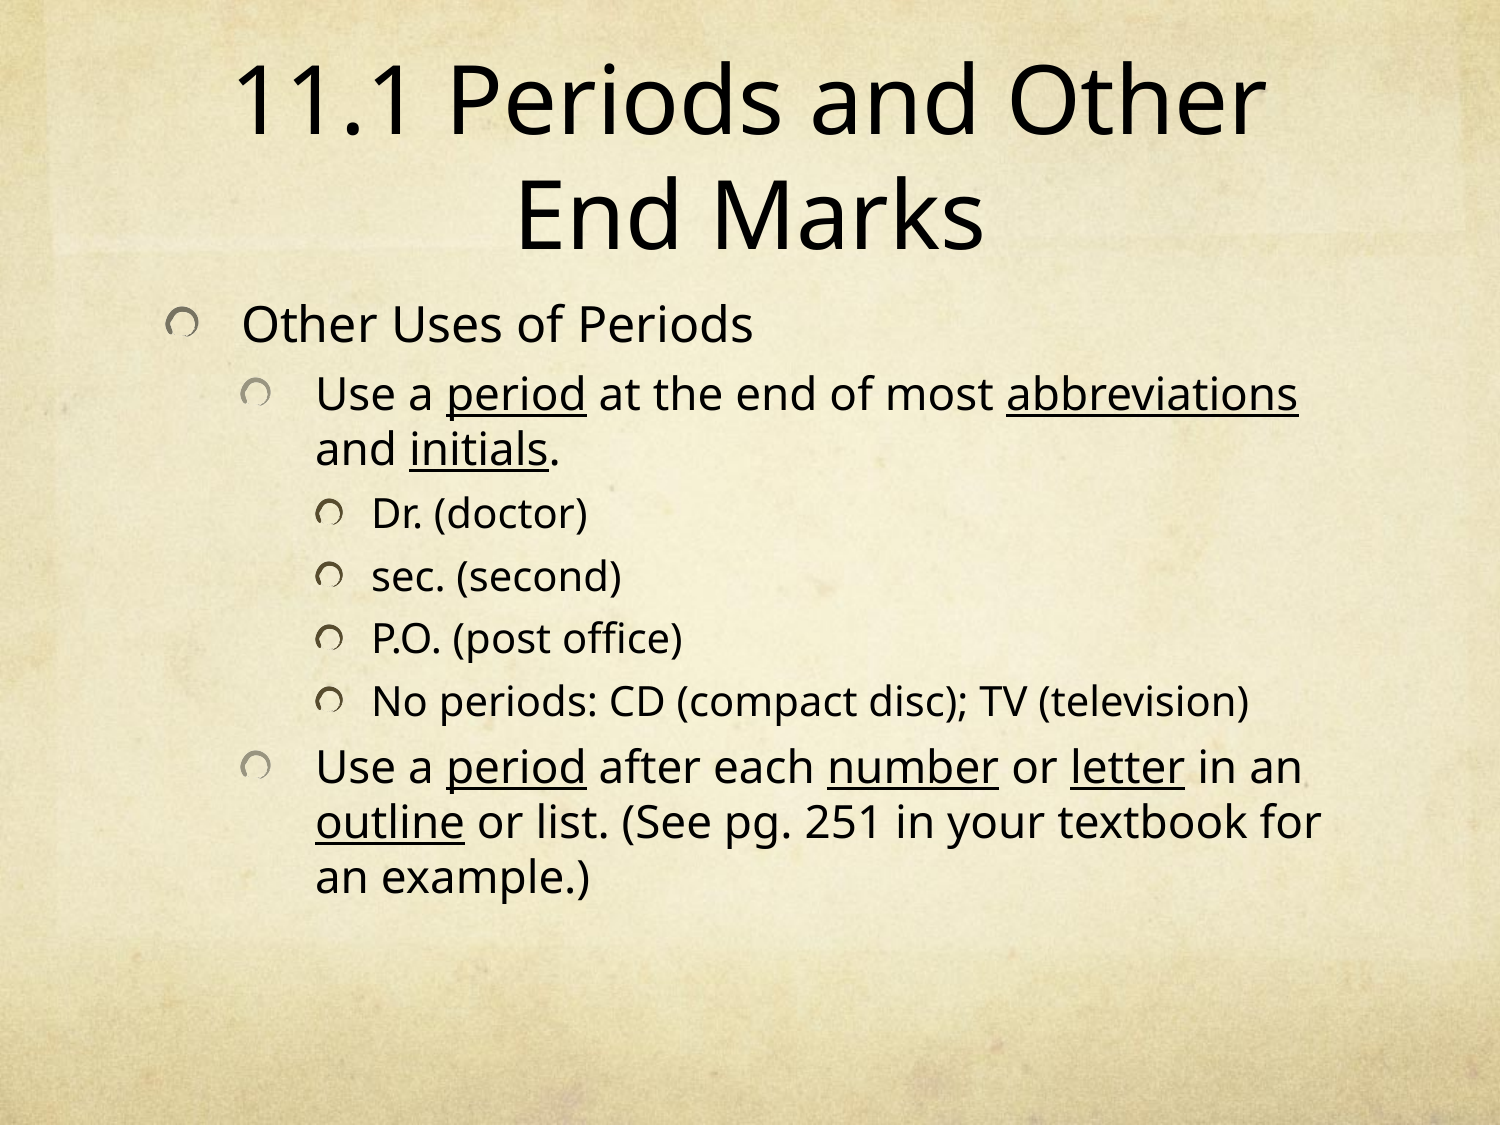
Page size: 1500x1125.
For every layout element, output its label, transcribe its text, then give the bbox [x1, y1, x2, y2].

title 11.1 Periods and Other End Marks [150, 82, 1350, 225]
picture [0, 0, 1500, 1125]
list Other Uses of Periods Use a period at the end of most abbreviations and initials. Dr. (doctor) sec. (second) P.O. (post office) No periods: CD (compact disc); TV (television) Use a period after each number or letter in an outline or list. (See pg. 251 in your textbook for an example.) [150, 284, 1350, 950]
